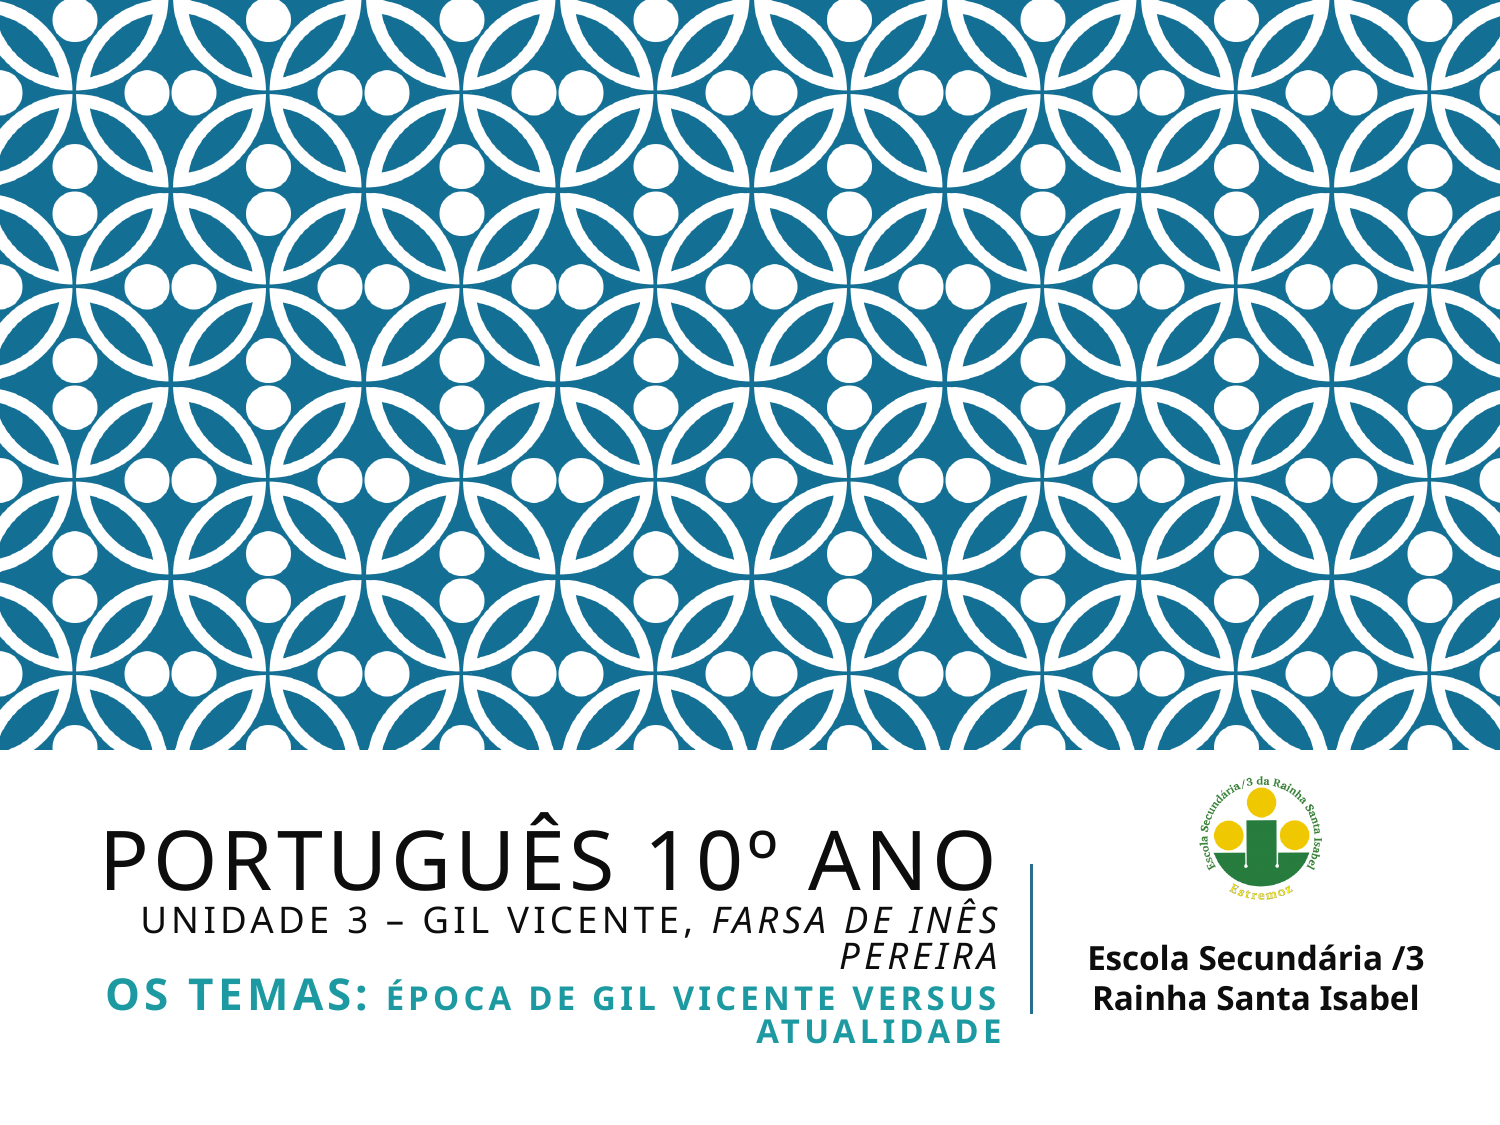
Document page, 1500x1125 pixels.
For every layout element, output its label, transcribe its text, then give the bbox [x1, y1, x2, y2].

picture [1195, 773, 1326, 904]
list Escola Secundária /3 Rainha Santa Isabel [1059, 813, 1454, 1054]
title Português 10º ano Unidade 3 – Gil Vicente, farsa de Inês Pereira Os temas: época de Gil vicente Versus atualidade [4, 818, 1017, 1059]
